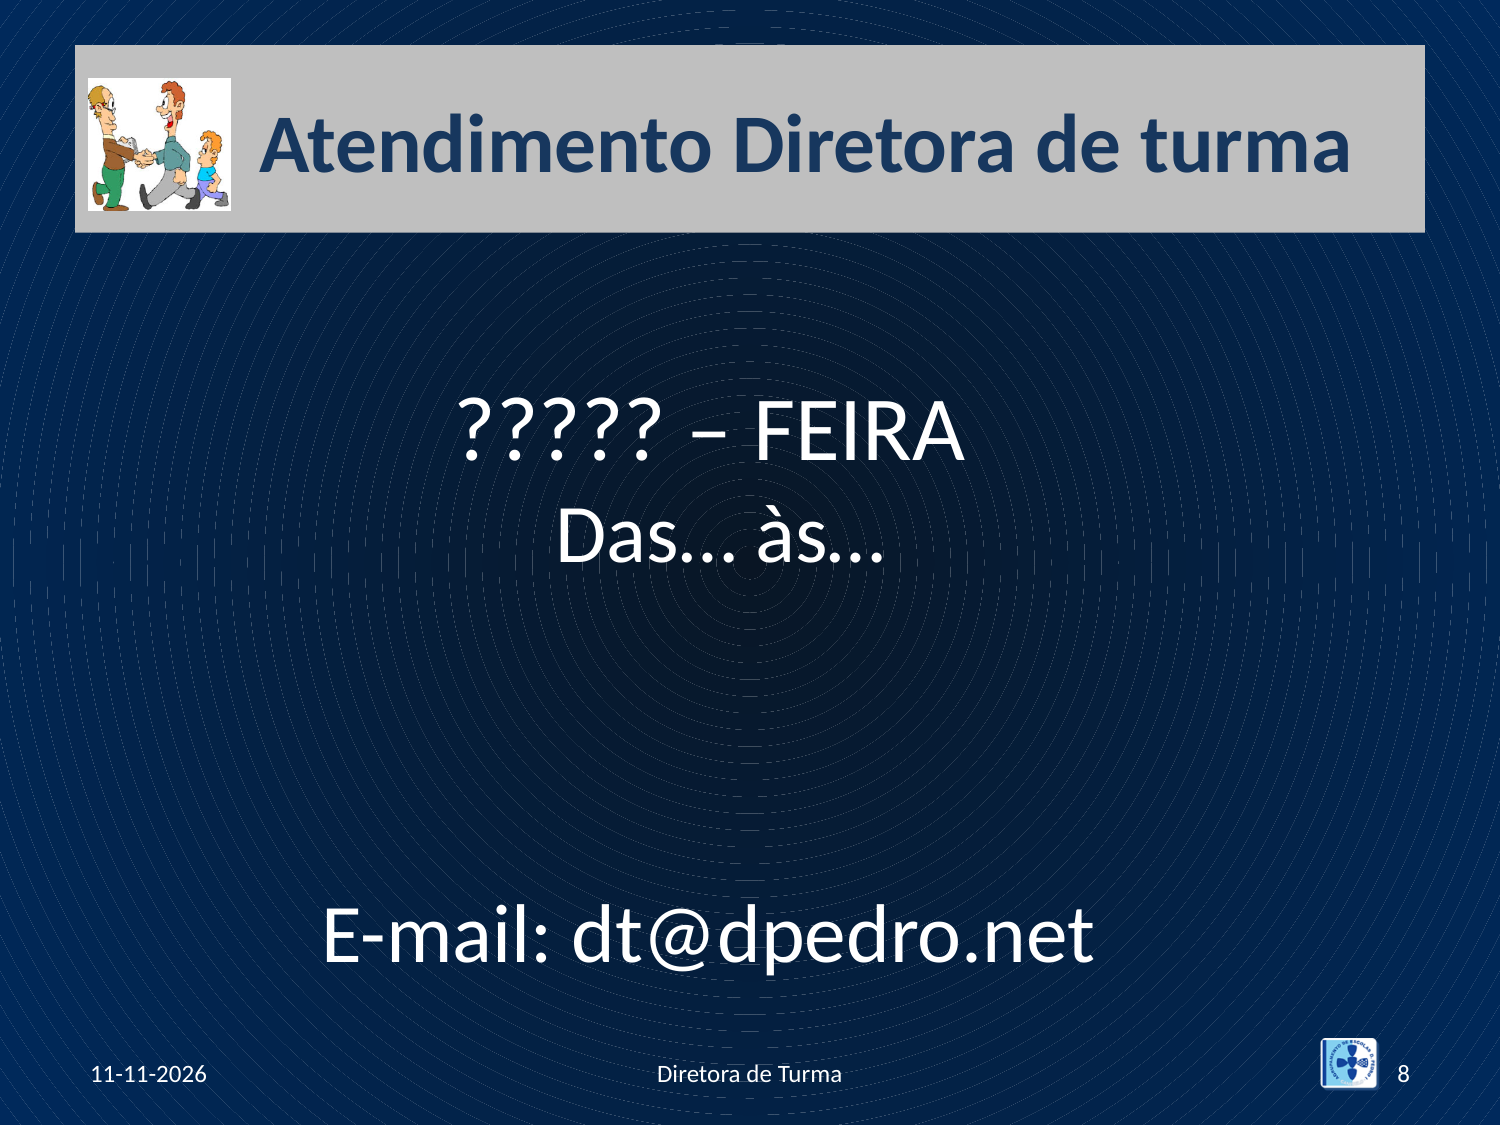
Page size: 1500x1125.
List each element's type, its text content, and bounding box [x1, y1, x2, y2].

text_box ????? – FEIRA Das… às… E-mail: dt@dpedro.net [100, 361, 1341, 987]
picture [88, 77, 231, 211]
footer Diretora de Turma [512, 1042, 988, 1103]
slide_number 8 [1074, 1042, 1425, 1103]
picture [1320, 1038, 1380, 1091]
title Atendimento Diretora de turma [75, 45, 1425, 233]
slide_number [75, 1042, 425, 1103]
